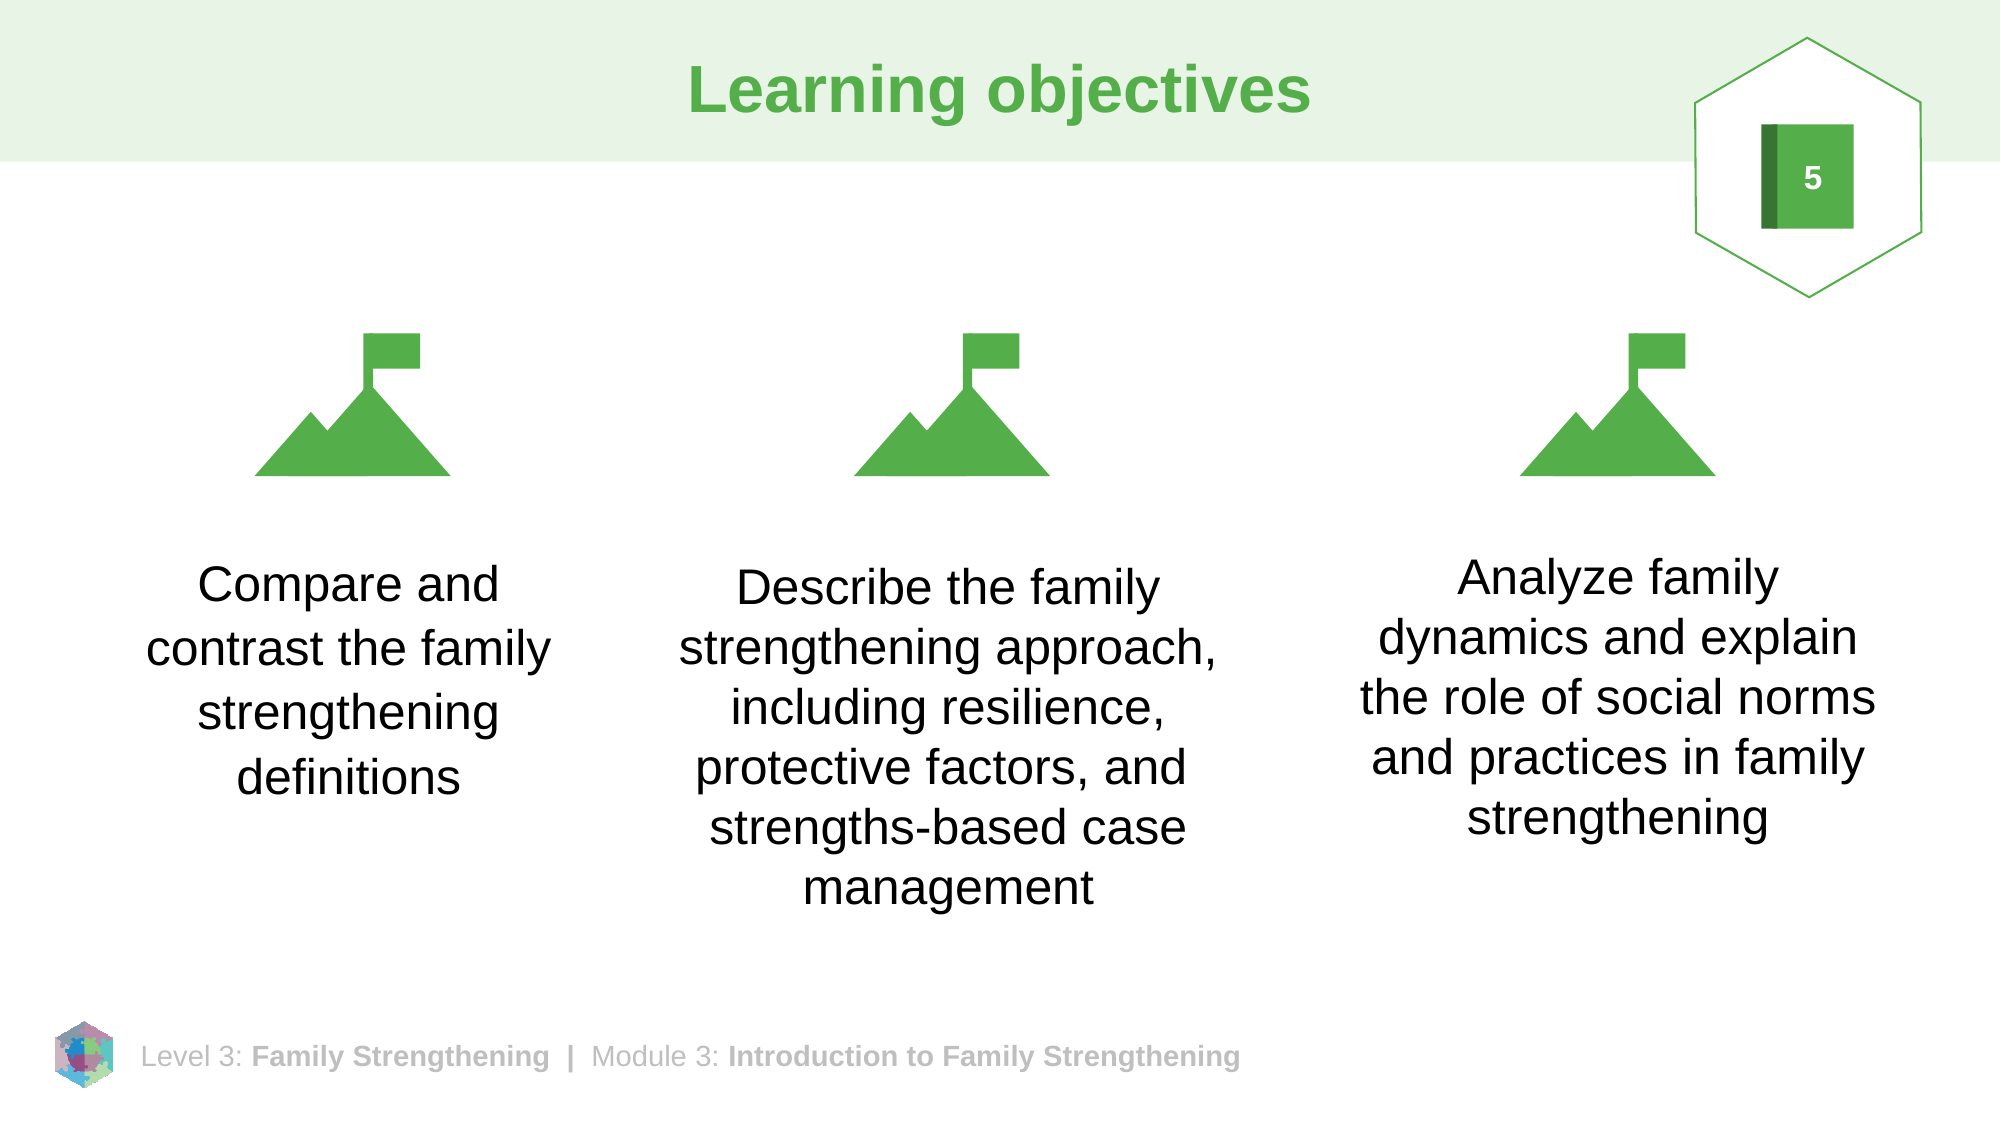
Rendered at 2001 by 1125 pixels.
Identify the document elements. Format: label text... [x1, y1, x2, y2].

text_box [1677, 55, 1939, 280]
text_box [853, 333, 1051, 476]
text_box Compare and contrast the family strengthening definitions [88, 539, 609, 812]
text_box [254, 333, 451, 476]
title Learning objectives [137, 19, 1863, 163]
picture [55, 1021, 113, 1088]
text_box Analyze family dynamics and explain the role of social norms and practices in family strengthening [1342, 536, 1895, 852]
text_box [1519, 333, 1716, 476]
text_box Describe the family strengthening approach, including resilience, protective factors, and strengths-based case management [638, 546, 1259, 922]
